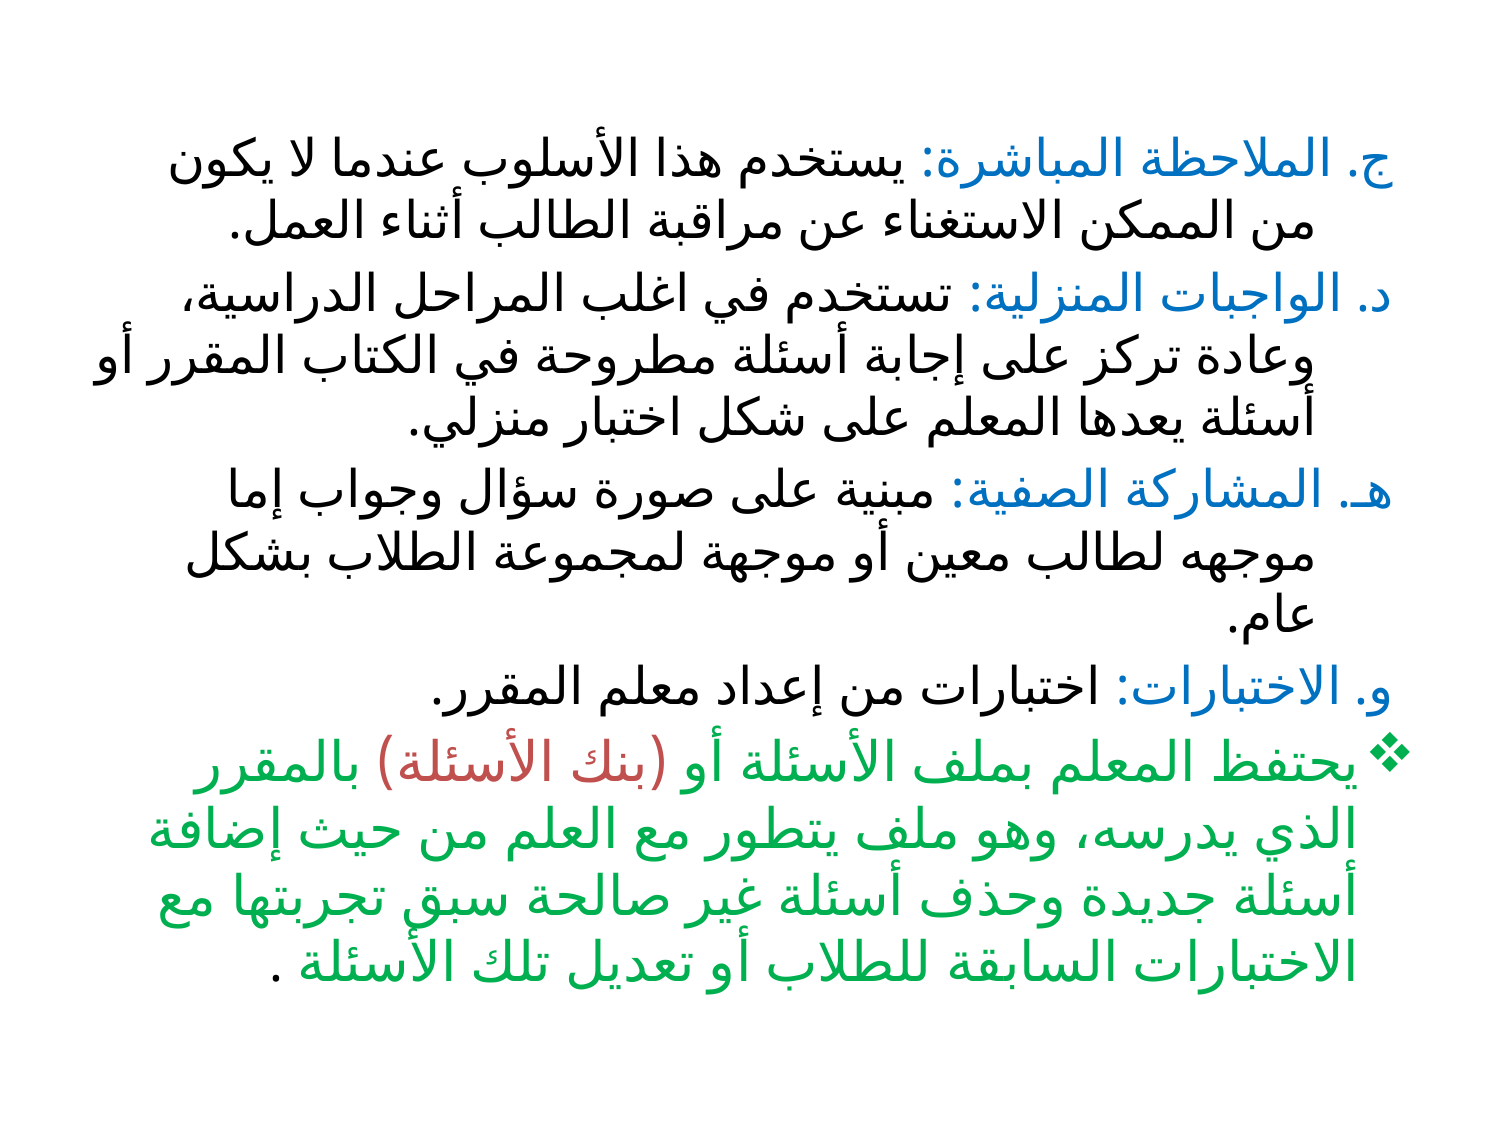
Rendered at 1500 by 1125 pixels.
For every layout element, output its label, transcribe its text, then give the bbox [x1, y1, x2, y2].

list ج. الملاحظة المباشرة: يستخدم هذا الأسلوب عندما لا يكون من الممكن الاستغناء عن مراقبة الطالب أثناء العمل. د. الواجبات المنزلية: تستخدم في اغلب المراحل الدراسية، وعادة تركز على إجابة أسئلة مطروحة في الكتاب المقرر أو أسئلة يعدها المعلم على شكل اختبار منزلي. هـ. المشاركة الصفية: مبنية على صورة سؤال وجواب إما موجهه لطالب معين أو موجهة لمجموعة الطلاب بشكل عام. و. الاختبارات: اختبارات من إعداد معلم المقرر. يحتفظ المعلم بملف الأسئلة أو (بنك الأسئلة) بالمقرر الذي يدرسه، وهو ملف يتطور مع العلم من حيث إضافة أسئلة جديدة وحذف أسئلة غير صالحة سبق تجربتها مع الاختبارات السابقة للطلاب أو تعديل تلك الأسئلة . [75, 117, 1425, 1005]
